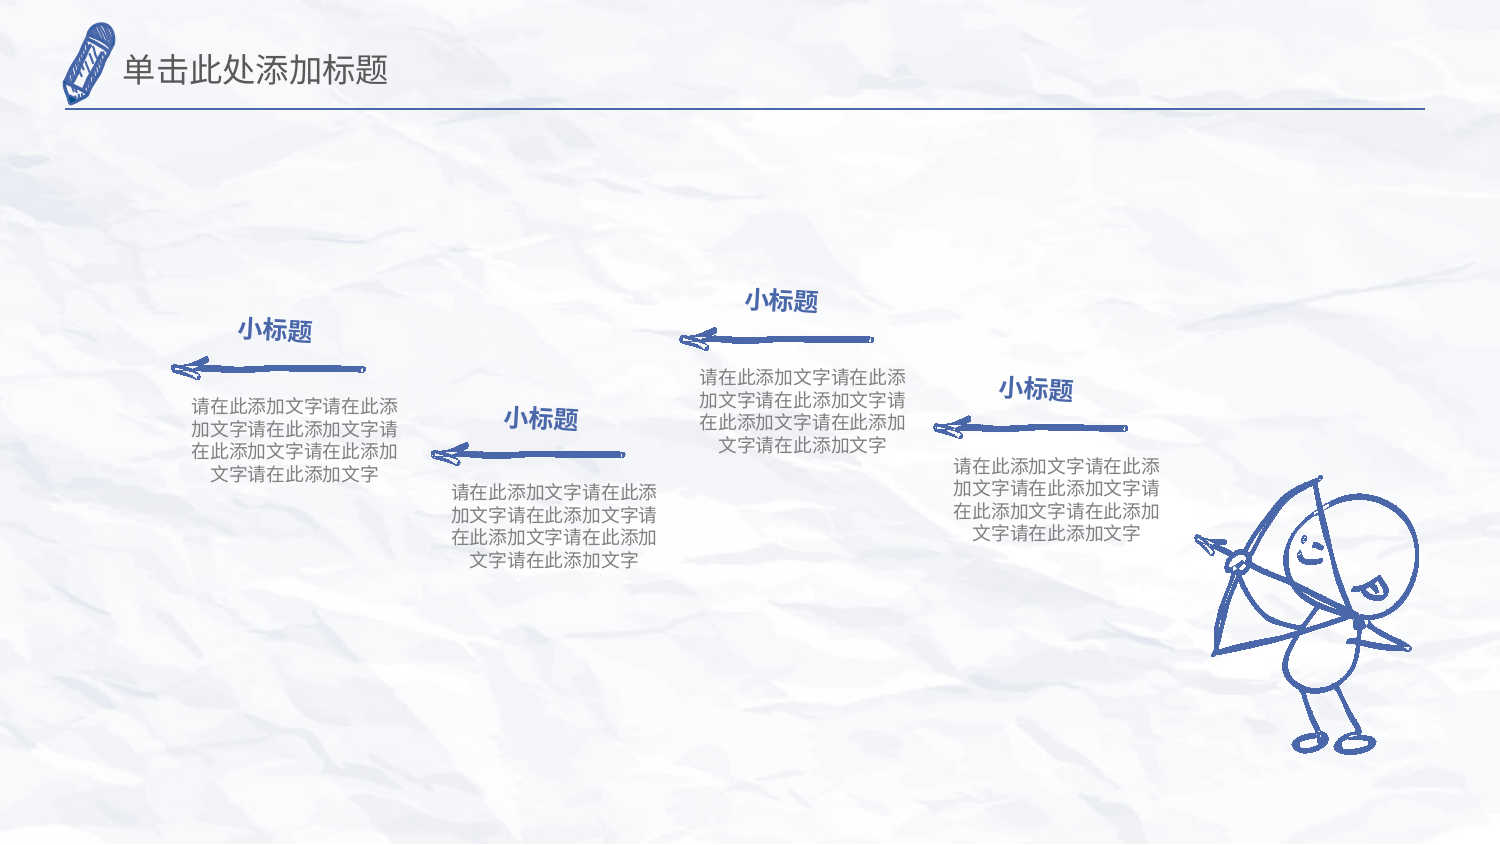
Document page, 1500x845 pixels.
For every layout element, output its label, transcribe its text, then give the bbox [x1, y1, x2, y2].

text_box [940, 384, 1122, 470]
text_box 小标题 [733, 277, 891, 328]
text_box 请在此添加文字请在此添加文字请在此添加文字请在此添加文字请在此添加文字请在此添加文字 [683, 360, 922, 484]
text_box 请在此添加文字请在此添加文字请在此添加文字请在此添加文字请在此添加文字请在此添加文字 [937, 448, 1176, 573]
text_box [437, 411, 619, 496]
text_box 请在此添加文字请在此添加文字请在此添加文字请在此添加文字请在此添加文字请在此添加文字 [175, 389, 414, 514]
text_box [177, 325, 359, 411]
text_box 小标题 [227, 306, 384, 357]
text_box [685, 296, 867, 381]
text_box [1193, 474, 1428, 758]
text_box 小标题 [987, 365, 1145, 416]
text_box 请在此添加文字请在此添加文字请在此添加文字请在此添加文字请在此添加文字请在此添加文字 [435, 475, 674, 599]
text_box 小标题 [493, 395, 650, 446]
